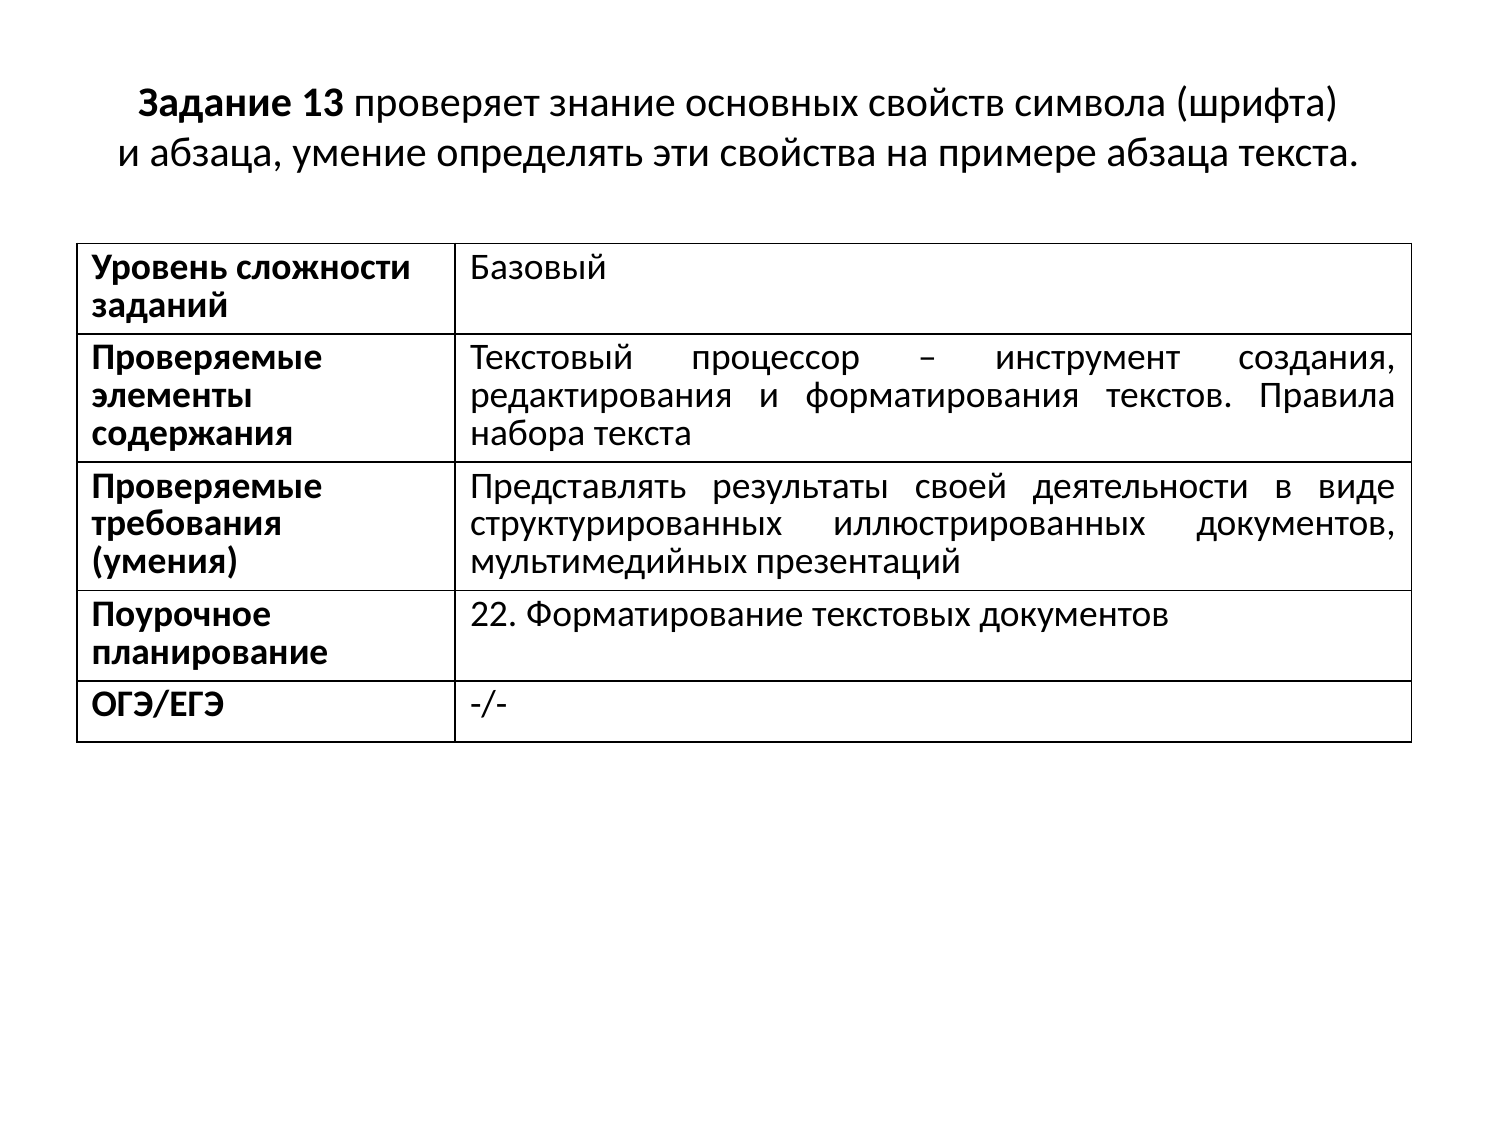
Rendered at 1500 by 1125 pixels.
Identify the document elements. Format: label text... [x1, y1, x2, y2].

table_header Уровень сложности заданий [78, 244, 454, 333]
table_cell ОГЭ/ЕГЭ [78, 682, 454, 741]
table_cell Проверяемые элементы содержания [78, 335, 454, 461]
table_cell Поурочное планирование [78, 591, 454, 680]
title Задание 13 проверяет знание основных свойств символа (шрифта) и абзаца, умение определять эти свойства на примере абзаца текста. [41, 30, 1436, 219]
table_cell Представлять результаты своей деятельности в виде структурированных иллюстрированных документов, мультимедийных презентаций [456, 463, 1411, 590]
table_cell 22. Форматирование текстовых документов [456, 591, 1411, 680]
table_cell Проверяемые требования (умения) [78, 463, 454, 590]
table_cell -/- [456, 682, 1411, 741]
table_cell Текстовый процессор – инструмент создания, редактирования и форматирования текстов. Правила набора текста [456, 335, 1411, 461]
table_header Базовый [456, 244, 1411, 333]
